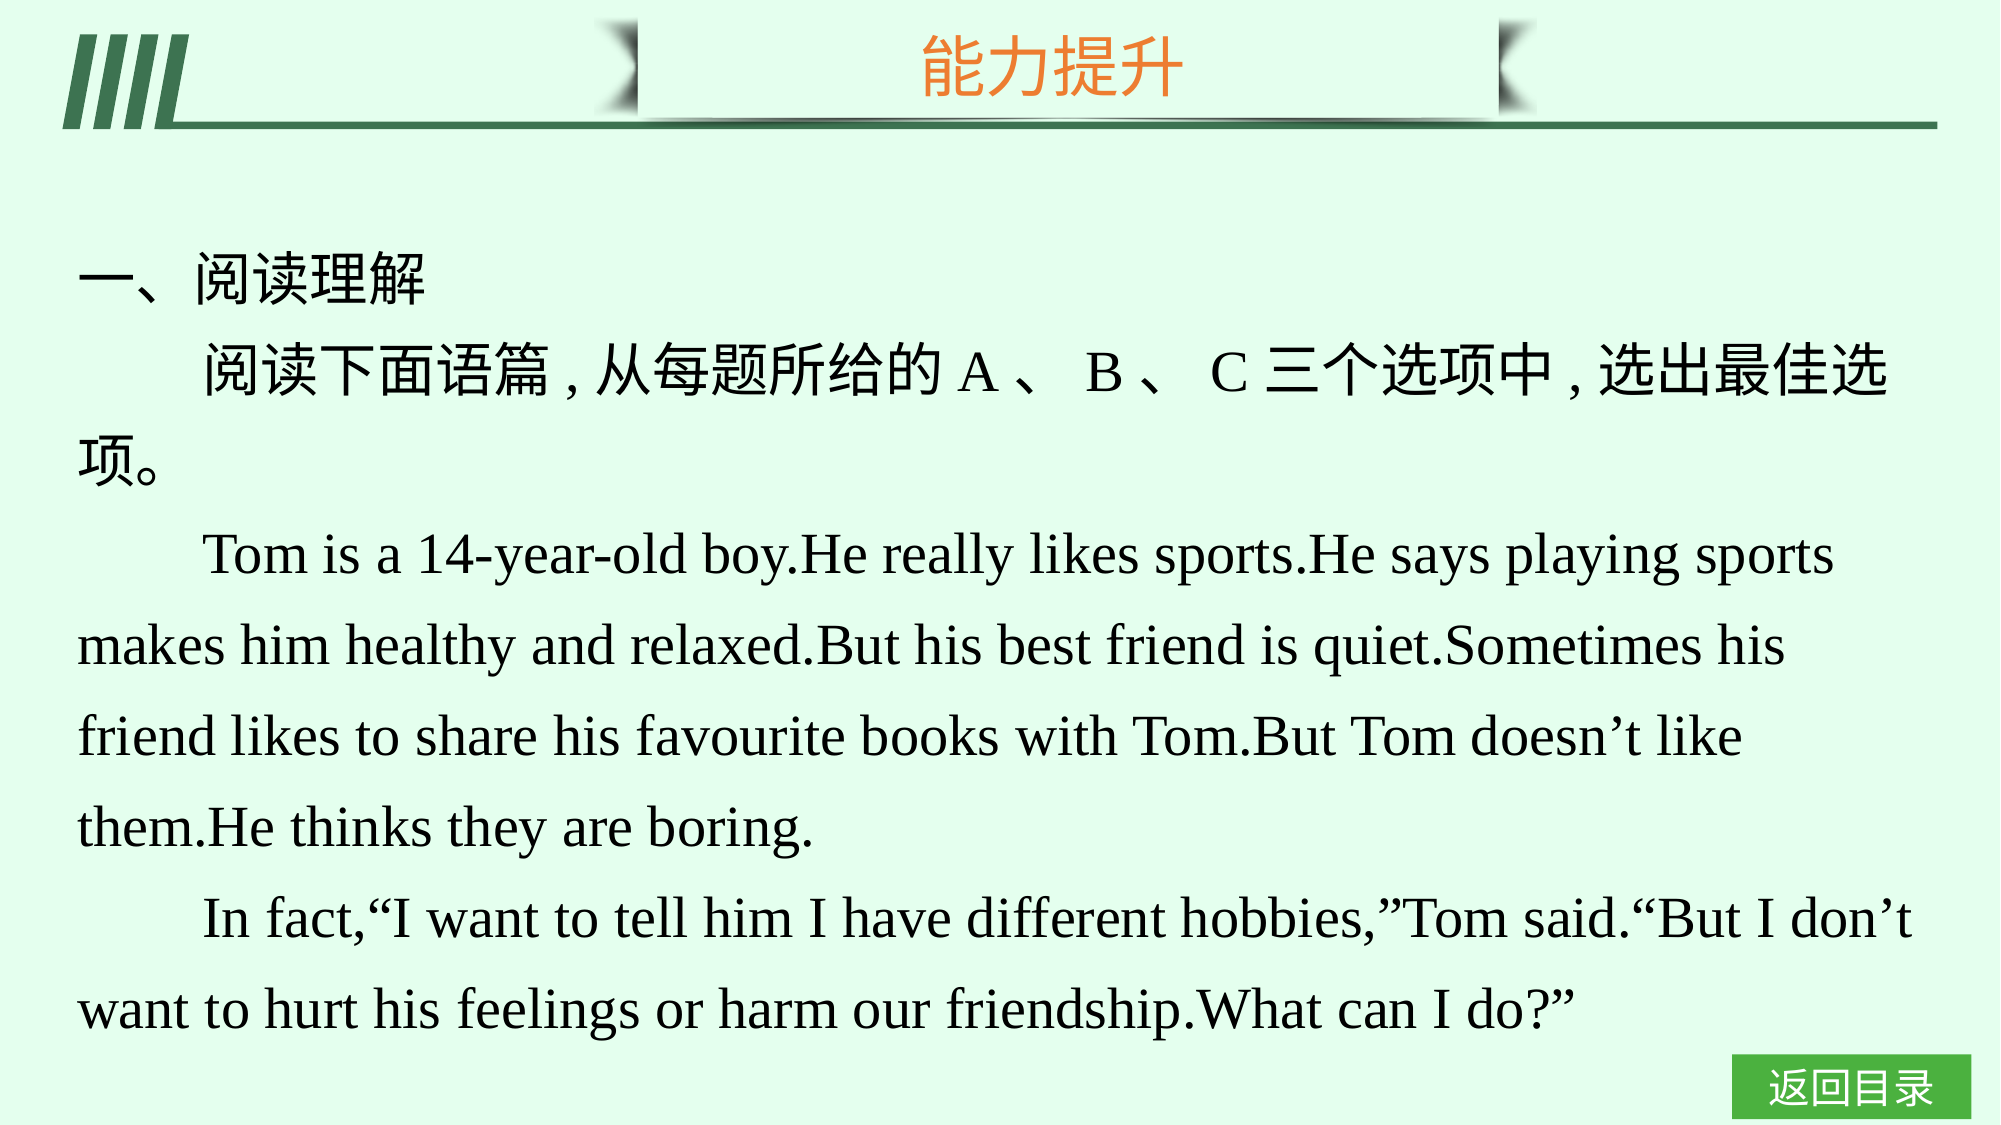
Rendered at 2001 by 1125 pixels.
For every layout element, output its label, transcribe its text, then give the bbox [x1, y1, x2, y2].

text_box 一、阅读理解 阅读下面语篇,从每题所给的A、B、C三个选项中,选出最佳选项。 Tom is a 14-year-old boy.He really likes sports.He says playing sports makes him healthy and relaxed.But his best friend is quiet.Sometimes his friend likes to share his favourite books with Tom.But Tom doesn’t like them.He thinks they are boring. In fact,“I want to tell him I have different hobbies,”Tom said.“But I don’t want to hurt his feelings or harm our friendship.What can I do?” [62, 214, 1938, 1048]
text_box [62, 34, 1938, 130]
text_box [594, 16, 1537, 127]
